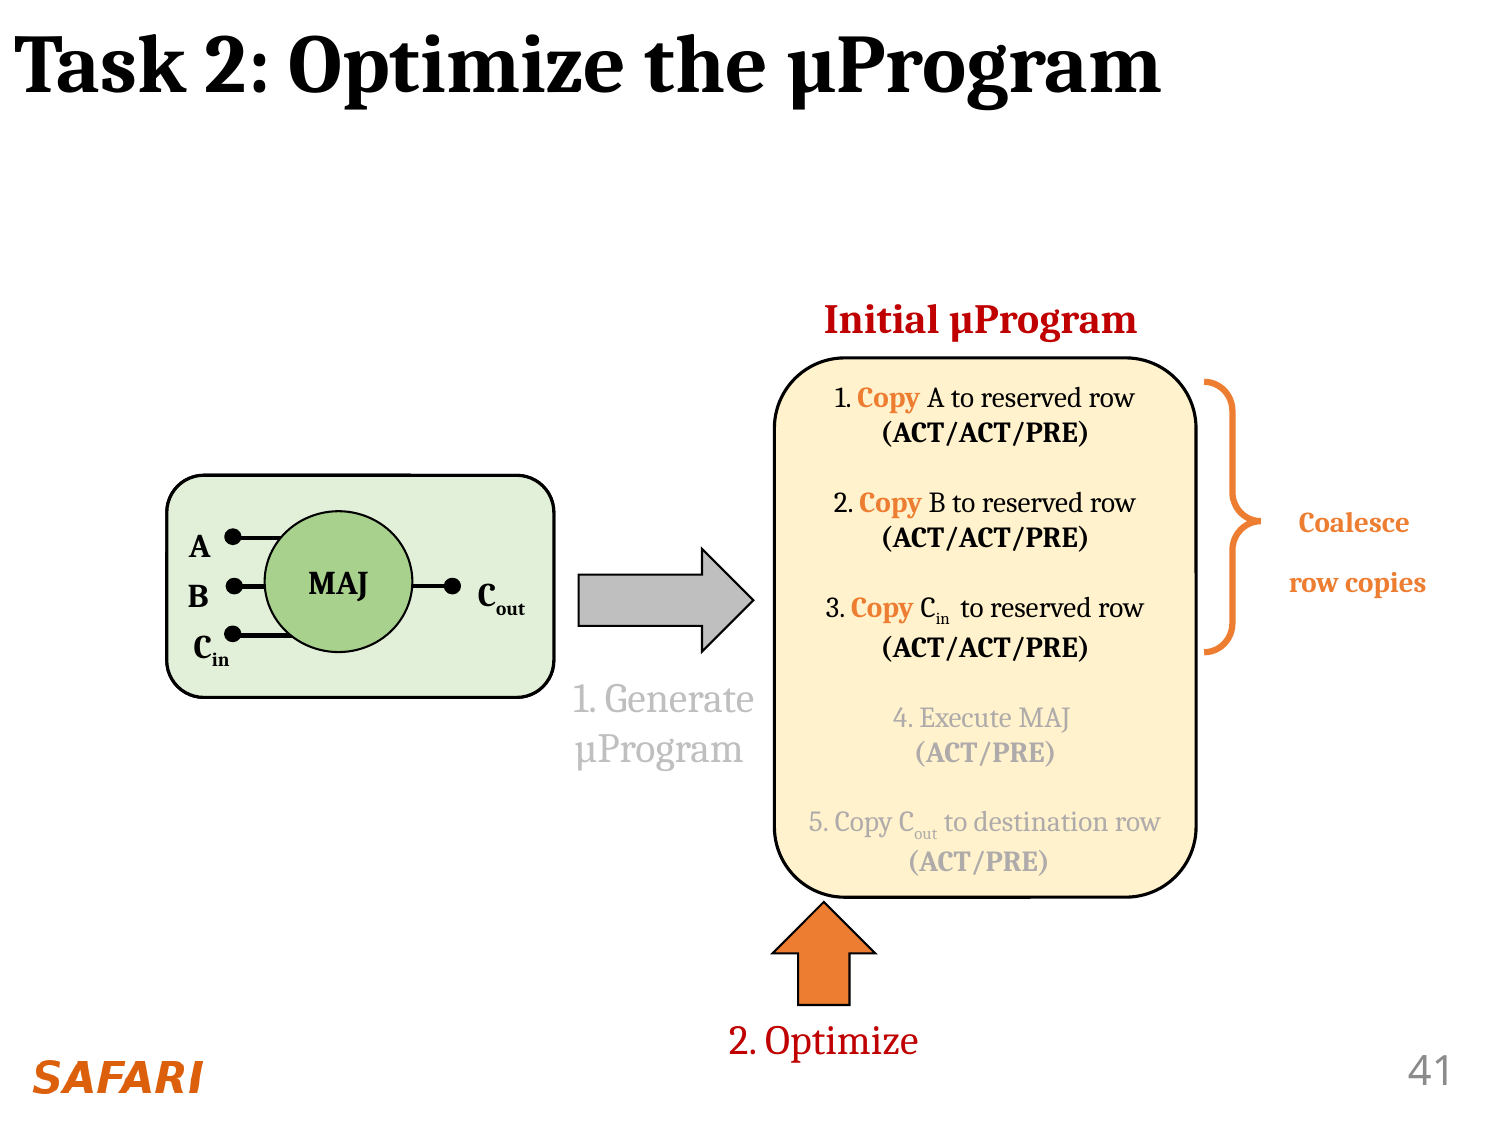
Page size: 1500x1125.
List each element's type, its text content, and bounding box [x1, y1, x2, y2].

text_box Coalesce row copies [1267, 490, 1442, 625]
title Task 2: Optimize the µProgram [0, 13, 1475, 135]
text_box [577, 546, 755, 655]
text_box [1204, 381, 1261, 653]
text_box A [174, 516, 226, 572]
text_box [706, 901, 942, 1071]
text_box 1. Generate µProgram [558, 663, 770, 779]
text_box [226, 530, 240, 544]
text_box Cout [463, 565, 541, 627]
text_box MAJ [263, 510, 414, 654]
text_box Cin [178, 617, 245, 678]
text_box B [172, 567, 224, 622]
text_box Initial µProgram [808, 284, 1163, 349]
text_box [165, 474, 555, 699]
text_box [390, 579, 459, 593]
picture [31, 1051, 209, 1104]
text_box [227, 579, 241, 593]
text_box 1. Copy A to reserved row (ACT/ACT/PRE) 2. Copy B to reserved row (ACT/ACT/PRE) 3. Copy Cin to reserved row (ACT/ACT/PRE) 4. Execute MAJ (ACT/PRE) 5. Copy Cout to destination row (ACT/PRE) [773, 356, 1198, 899]
